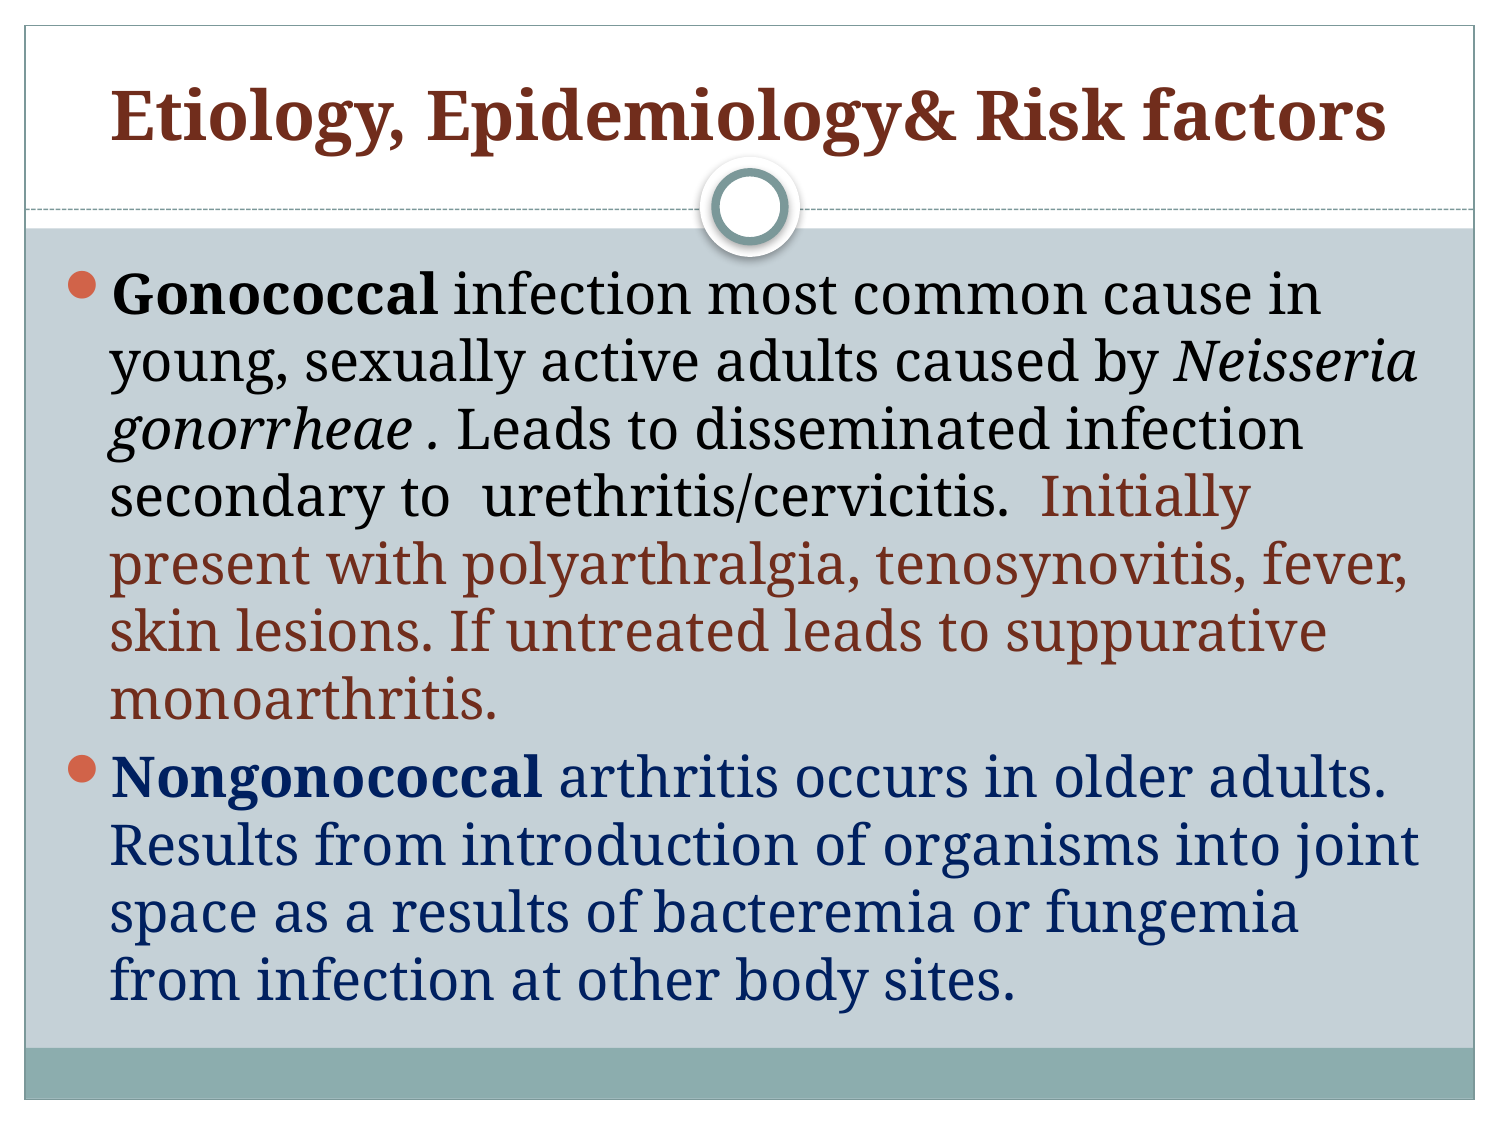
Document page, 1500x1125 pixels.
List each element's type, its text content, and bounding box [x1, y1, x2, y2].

list Gonococcal infection most common cause in young, sexually active adults caused by Neisseria gonorrheae . Leads to disseminated infection secondary to urethritis/cervicitis. Initially present with polyarthralgia, tenosynovitis, fever, skin lesions. If untreated leads to suppurative monoarthritis. Nongonococcal arthritis occurs in older adults. Results from introduction of organisms into joint space as a results of bacteremia or fungemia from infection at other body sites. [49, 250, 1445, 1001]
title Etiology, Epidemiology& Risk factors [49, 37, 1450, 162]
